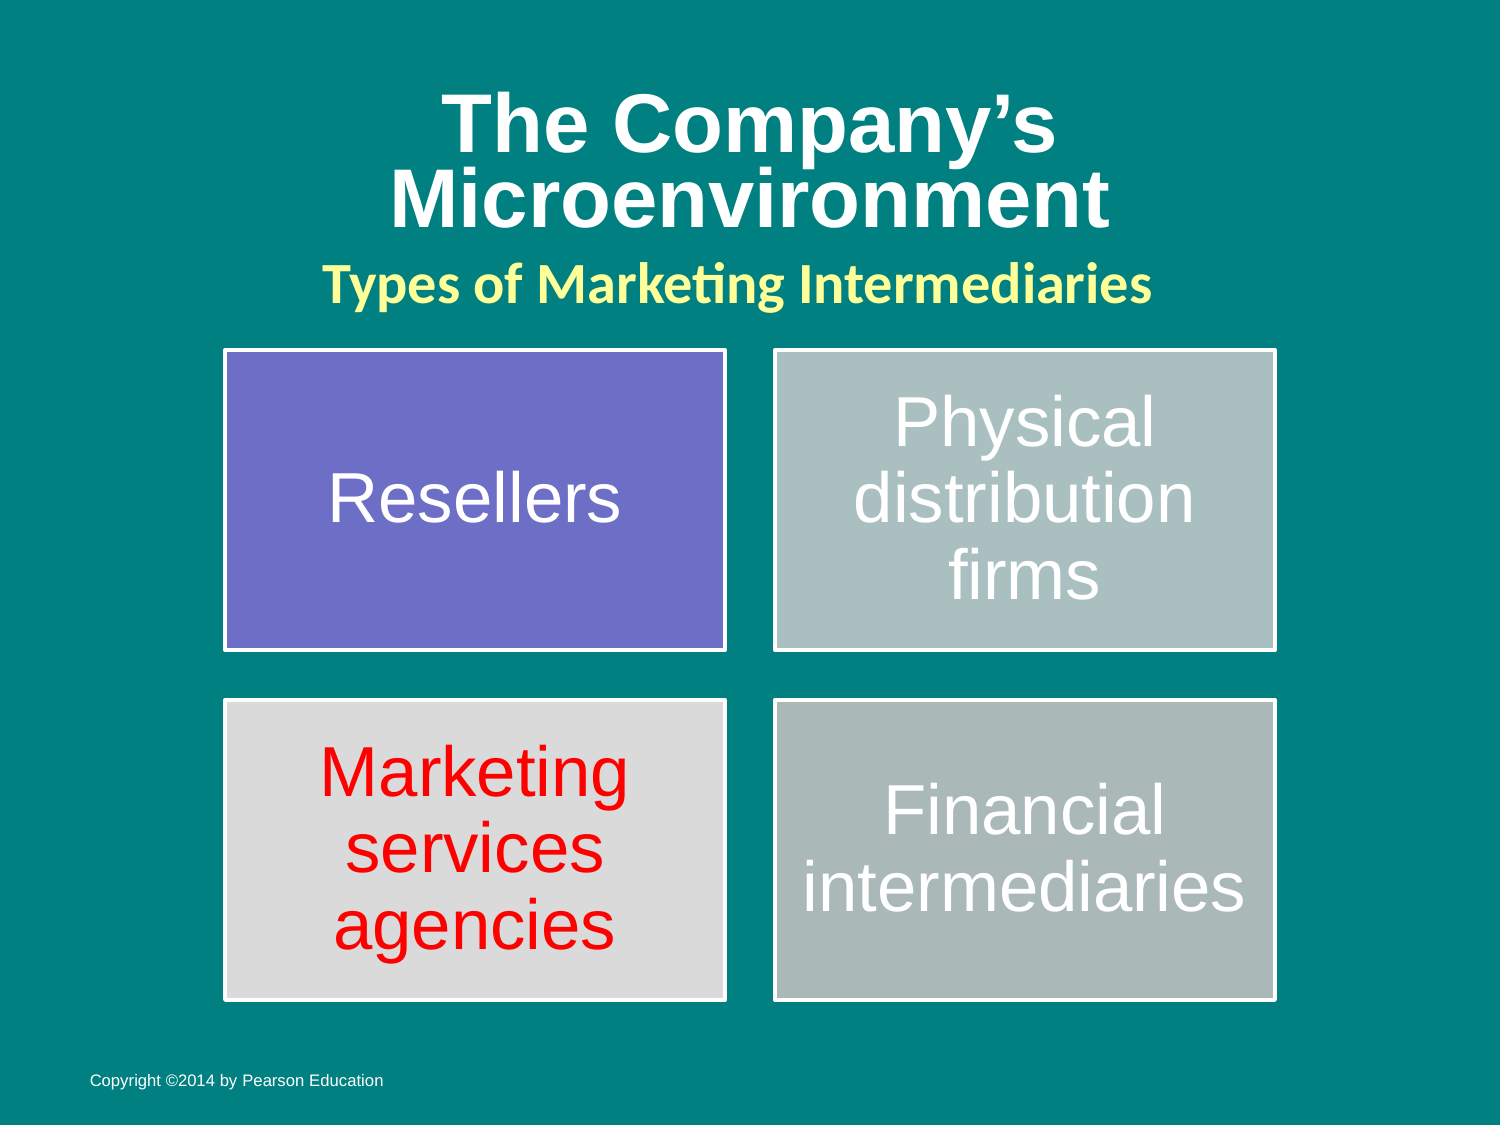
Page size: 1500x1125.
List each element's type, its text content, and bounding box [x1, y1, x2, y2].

title The Company’s Microenvironment [112, 37, 1388, 226]
list Types of Marketing Intermediaries [149, 237, 1326, 301]
text_box Copyright ©2014 by Pearson Education [74, 1062, 825, 1098]
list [124, 349, 1376, 1001]
